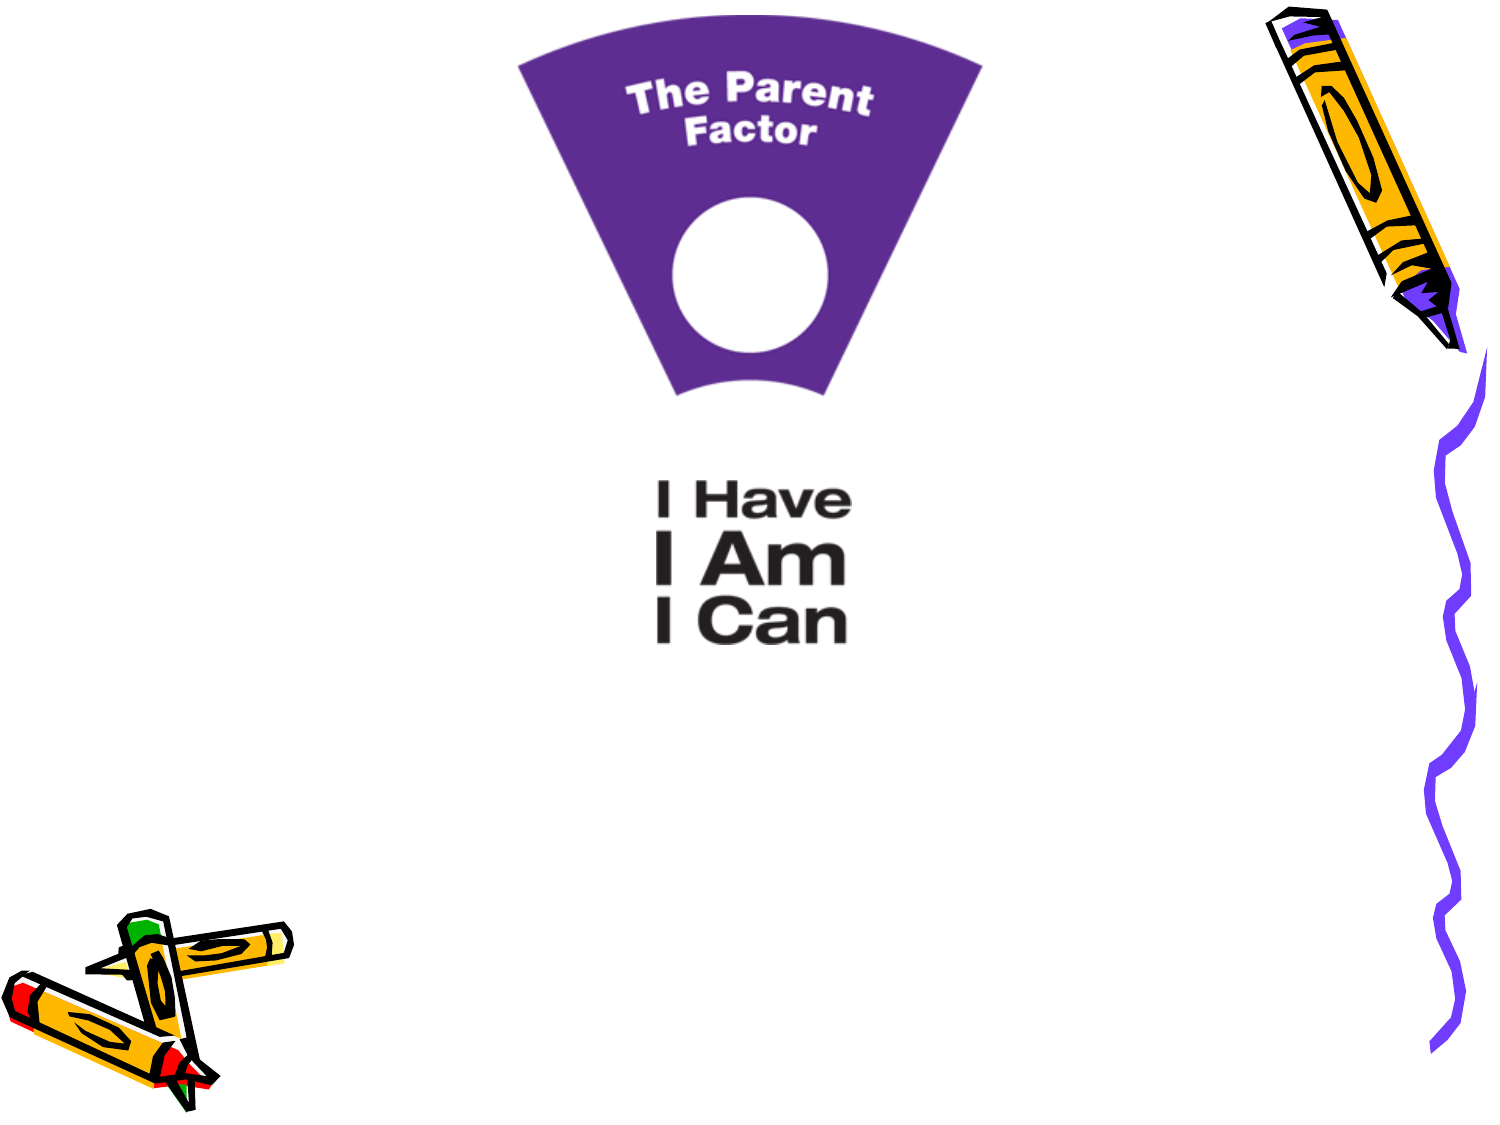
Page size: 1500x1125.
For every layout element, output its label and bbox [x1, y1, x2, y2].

picture [656, 480, 852, 645]
picture [517, 15, 984, 397]
